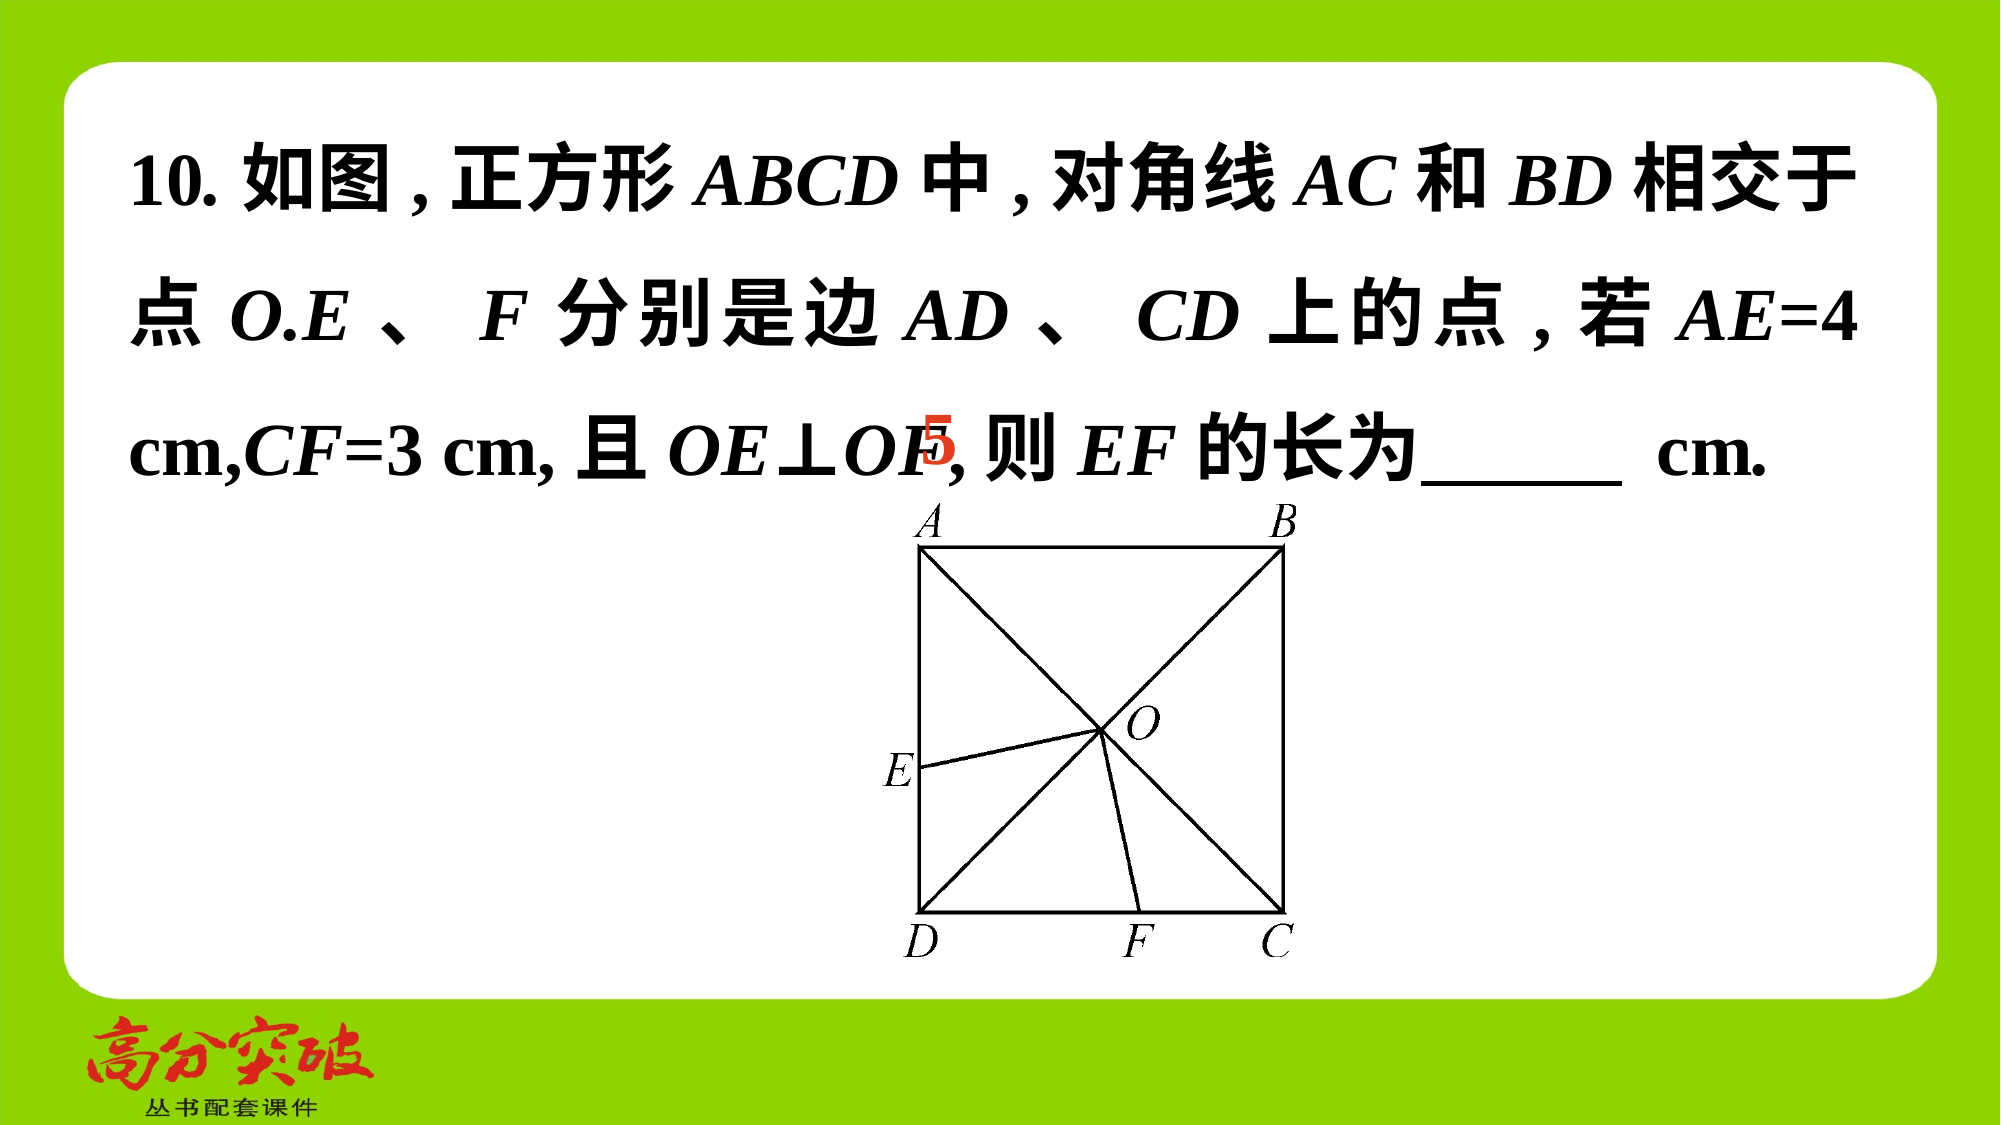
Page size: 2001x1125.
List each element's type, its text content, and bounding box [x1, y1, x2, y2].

text_box 10.如图,正方形ABCD中,对角线AC和BD相交于点O.E、F分别是边AD、CD上的点,若AE=4 cm,CF=3 cm,且OE⊥OF,则EF的长为 cm. [114, 78, 1874, 498]
text_box 5 [905, 381, 981, 487]
picture [0, 0, 2001, 1125]
